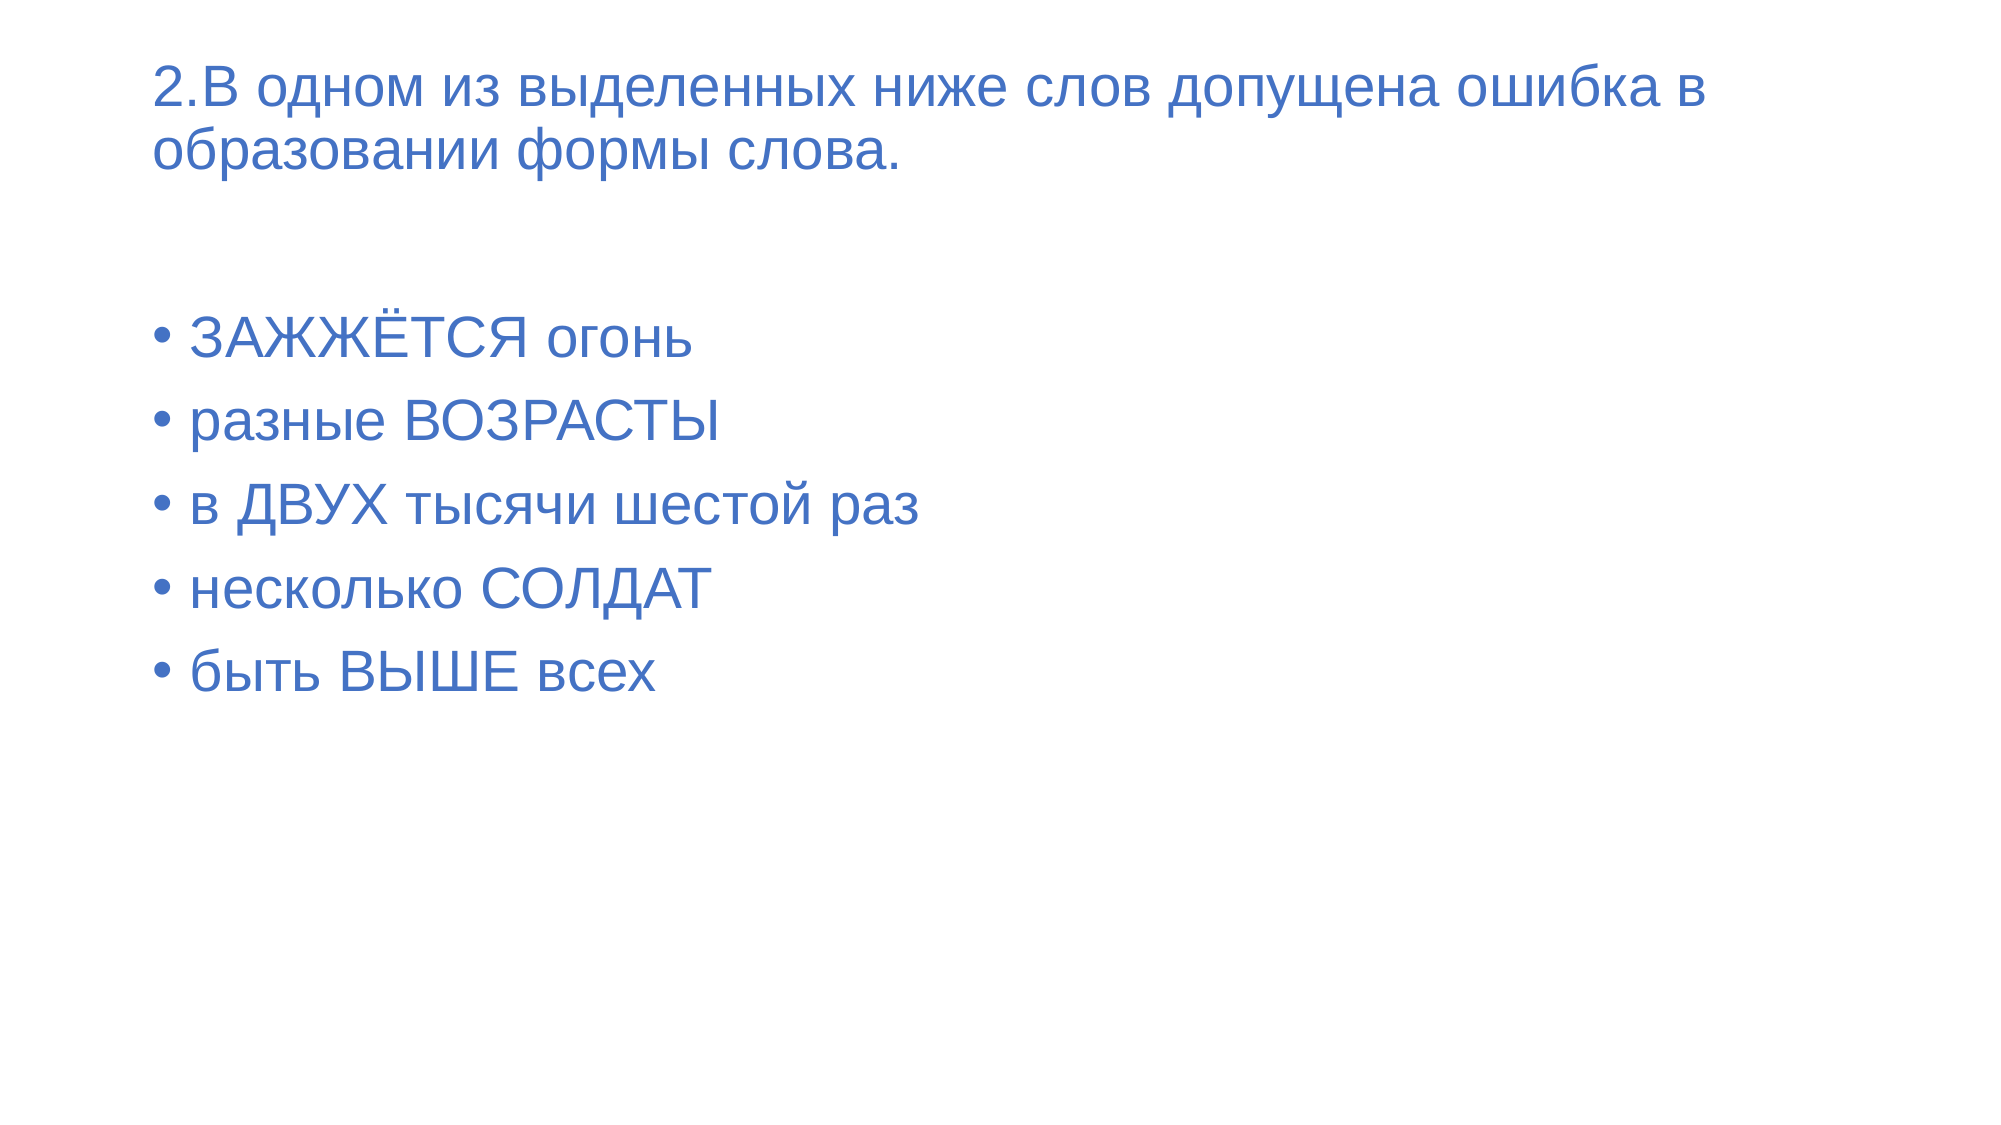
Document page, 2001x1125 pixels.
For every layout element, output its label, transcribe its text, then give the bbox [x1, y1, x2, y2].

list ЗАЖЖЁТСЯ огонь разные ВОЗРАСТЫ в ДВУХ тысячи шестой раз несколько СОЛДАТ быть ВЫШЕ всех [137, 299, 1863, 1014]
title 2.В одном из выделенных ниже слов допущена ошибка в образовании формы слова. [137, 59, 1863, 278]
